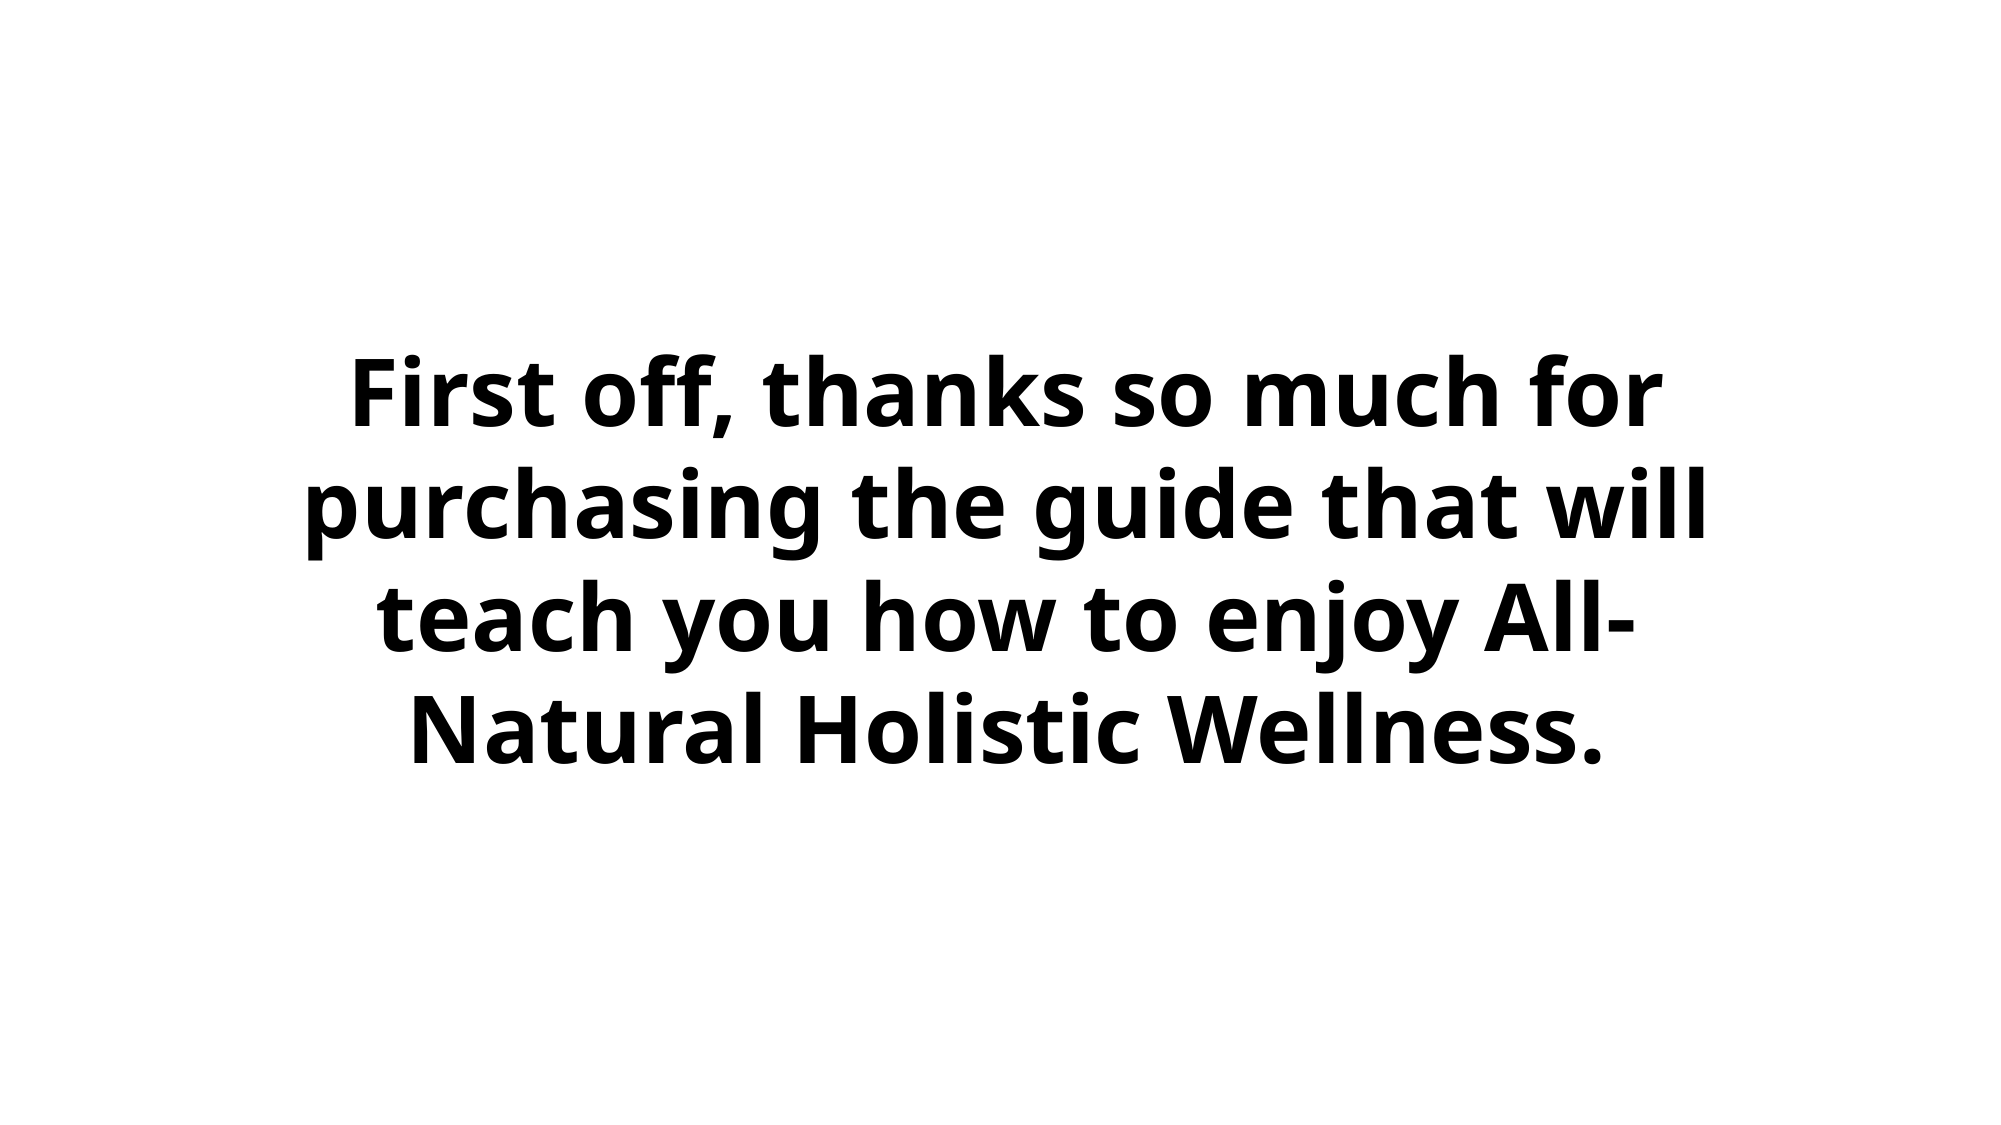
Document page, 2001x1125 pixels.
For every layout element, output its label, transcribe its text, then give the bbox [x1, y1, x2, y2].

text_box First off, thanks so much for purchasing the guide that will teach you how to enjoy All-Natural Holistic Wellness. [200, 324, 1813, 790]
